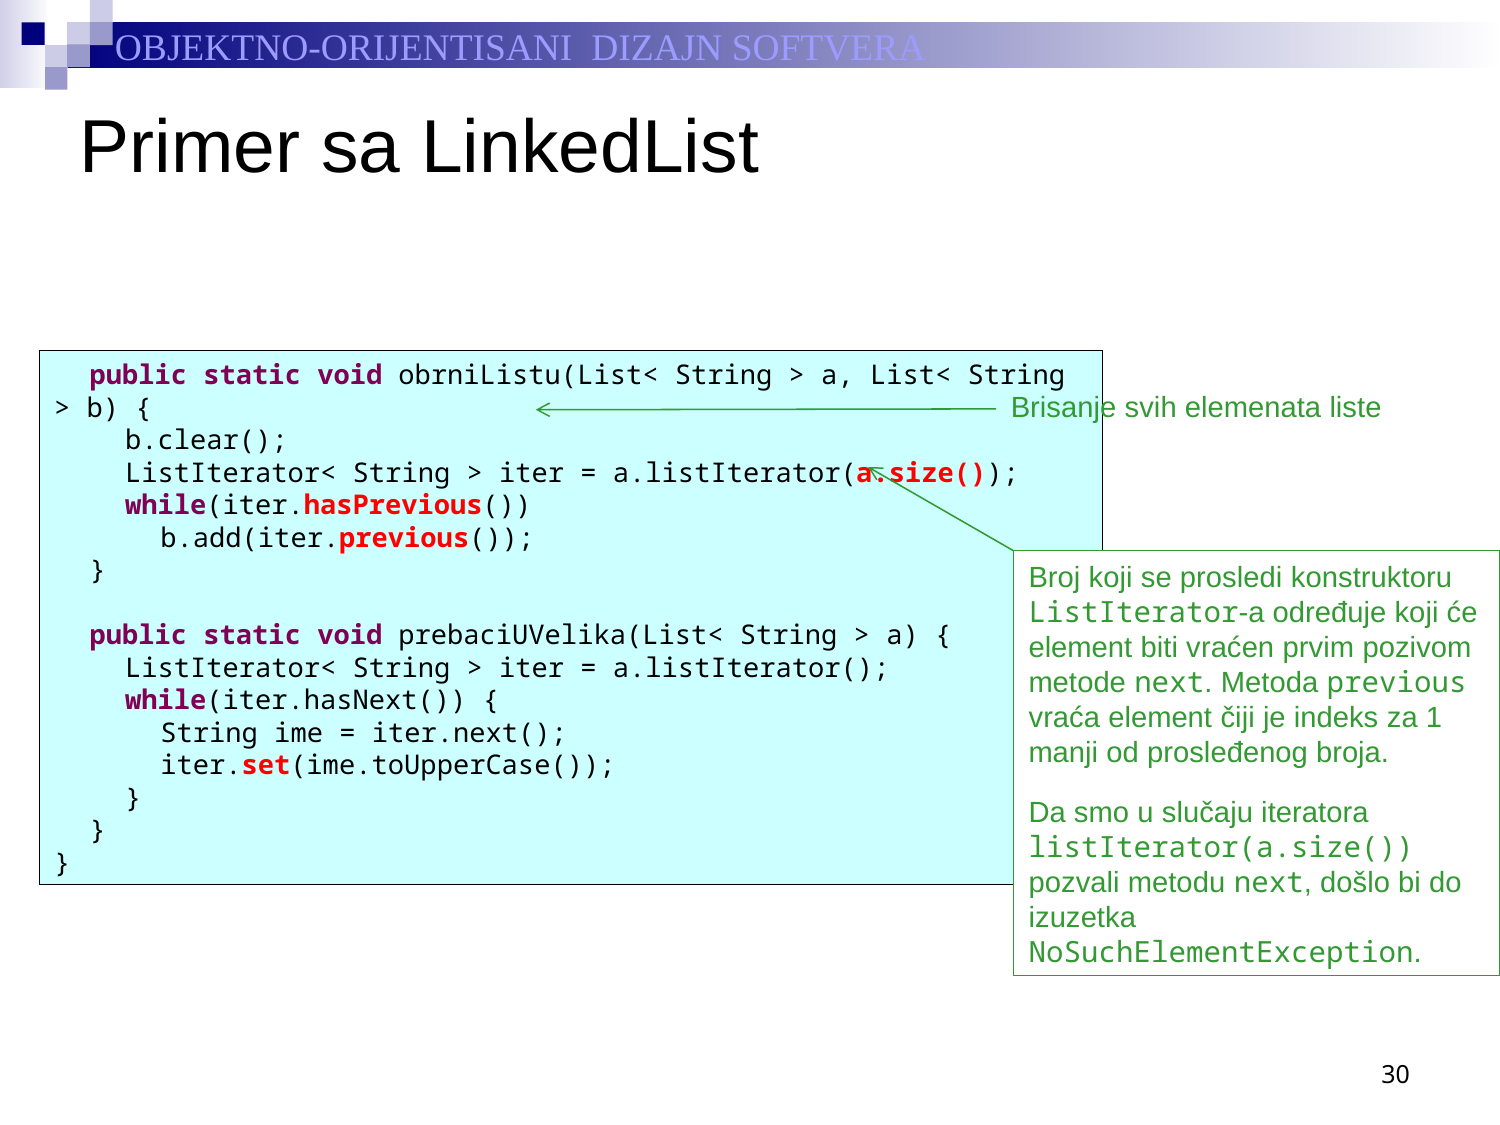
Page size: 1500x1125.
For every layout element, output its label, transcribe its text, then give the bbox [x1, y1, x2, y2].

text_box Broj koji se prosledi konstruktoru ListIterator-a određuje koji će element biti vraćen prvim pozivom metode next. Metoda previous vraća element čiji je indeks za 1 manji od prosleđenog broja. Da smo u slučaju iteratora listIterator(a.size()) pozvali metodu next, došlo bi do izuzetka NoSuchElementException. [1013, 550, 1500, 976]
text_box public static void obrniListu(List< String > a, List< String > b) { b.clear(); ListIterator< String > iter = a.listIterator(a.size()); while(iter.hasPrevious()) b.add(iter.previous()); } public static void prebaciUVelika(List< String > a) { ListIterator< String > iter = a.listIterator(); while(iter.hasNext()) { String ime = iter.next(); iter.set(ime.toUpperCase()); } } } [39, 350, 1103, 885]
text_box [867, 466, 1015, 552]
title Primer sa LinkedList [64, 93, 821, 192]
text_box Brisanje svih elemenata liste [996, 381, 1424, 432]
slide_number 30 [1074, 1024, 1426, 1101]
